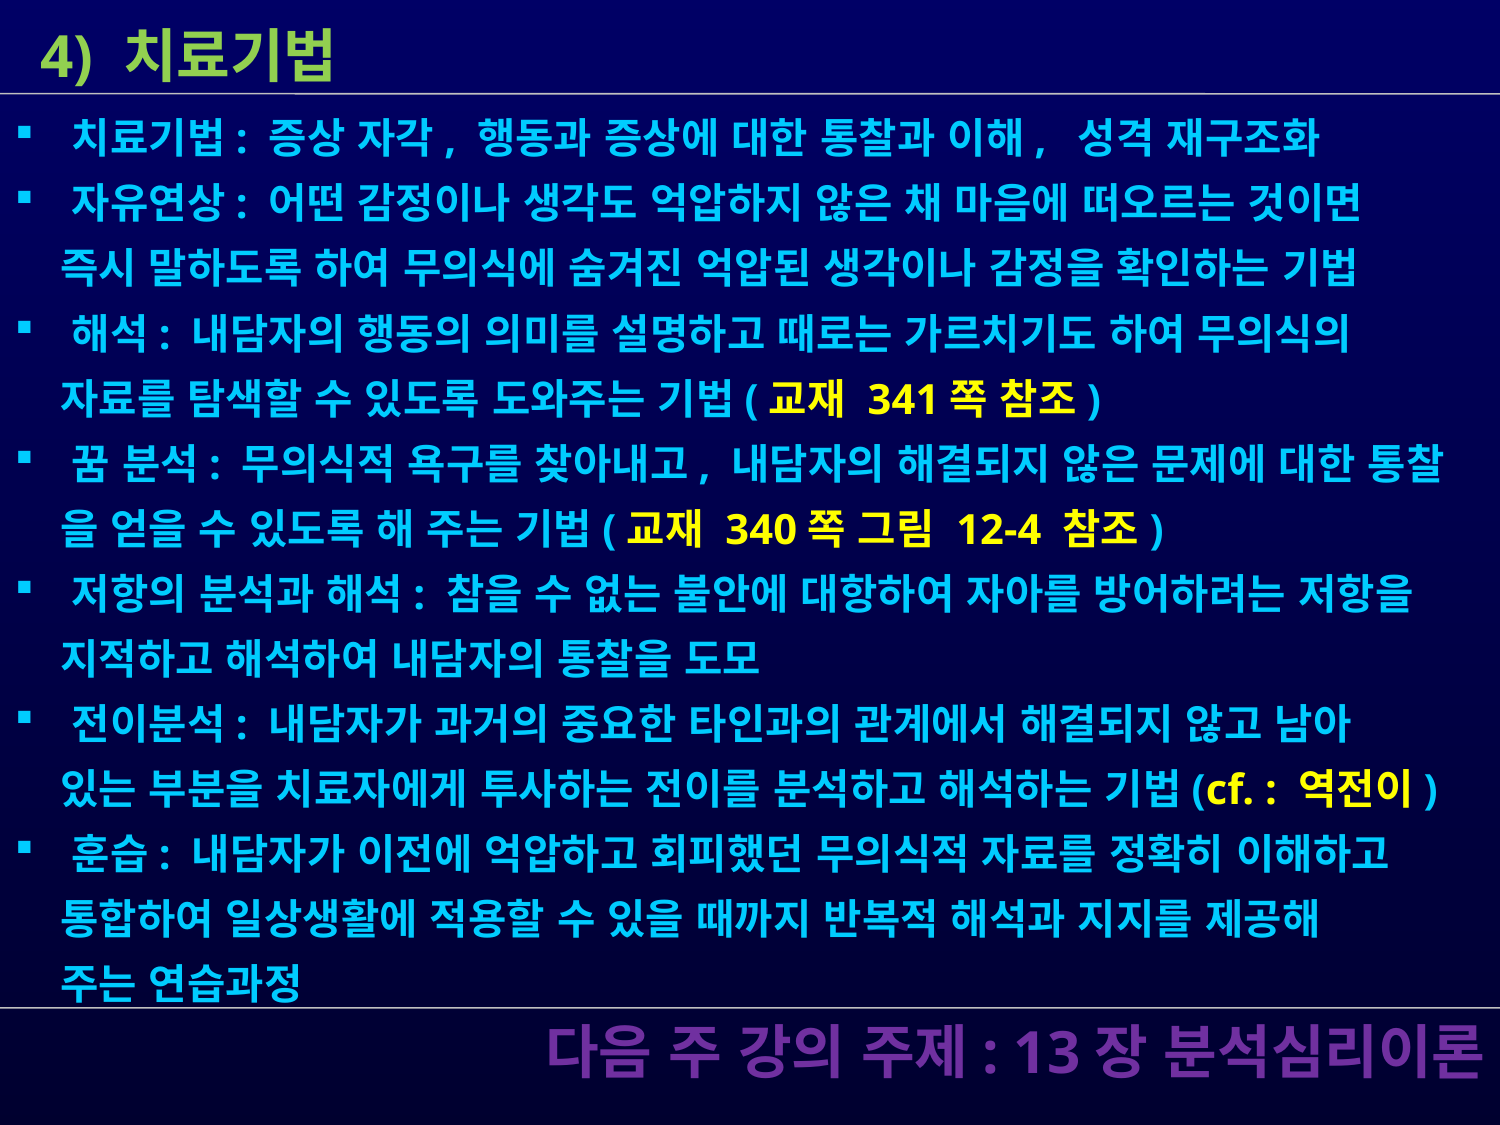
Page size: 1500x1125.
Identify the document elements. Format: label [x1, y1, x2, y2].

text_box [0, 11, 1500, 1094]
